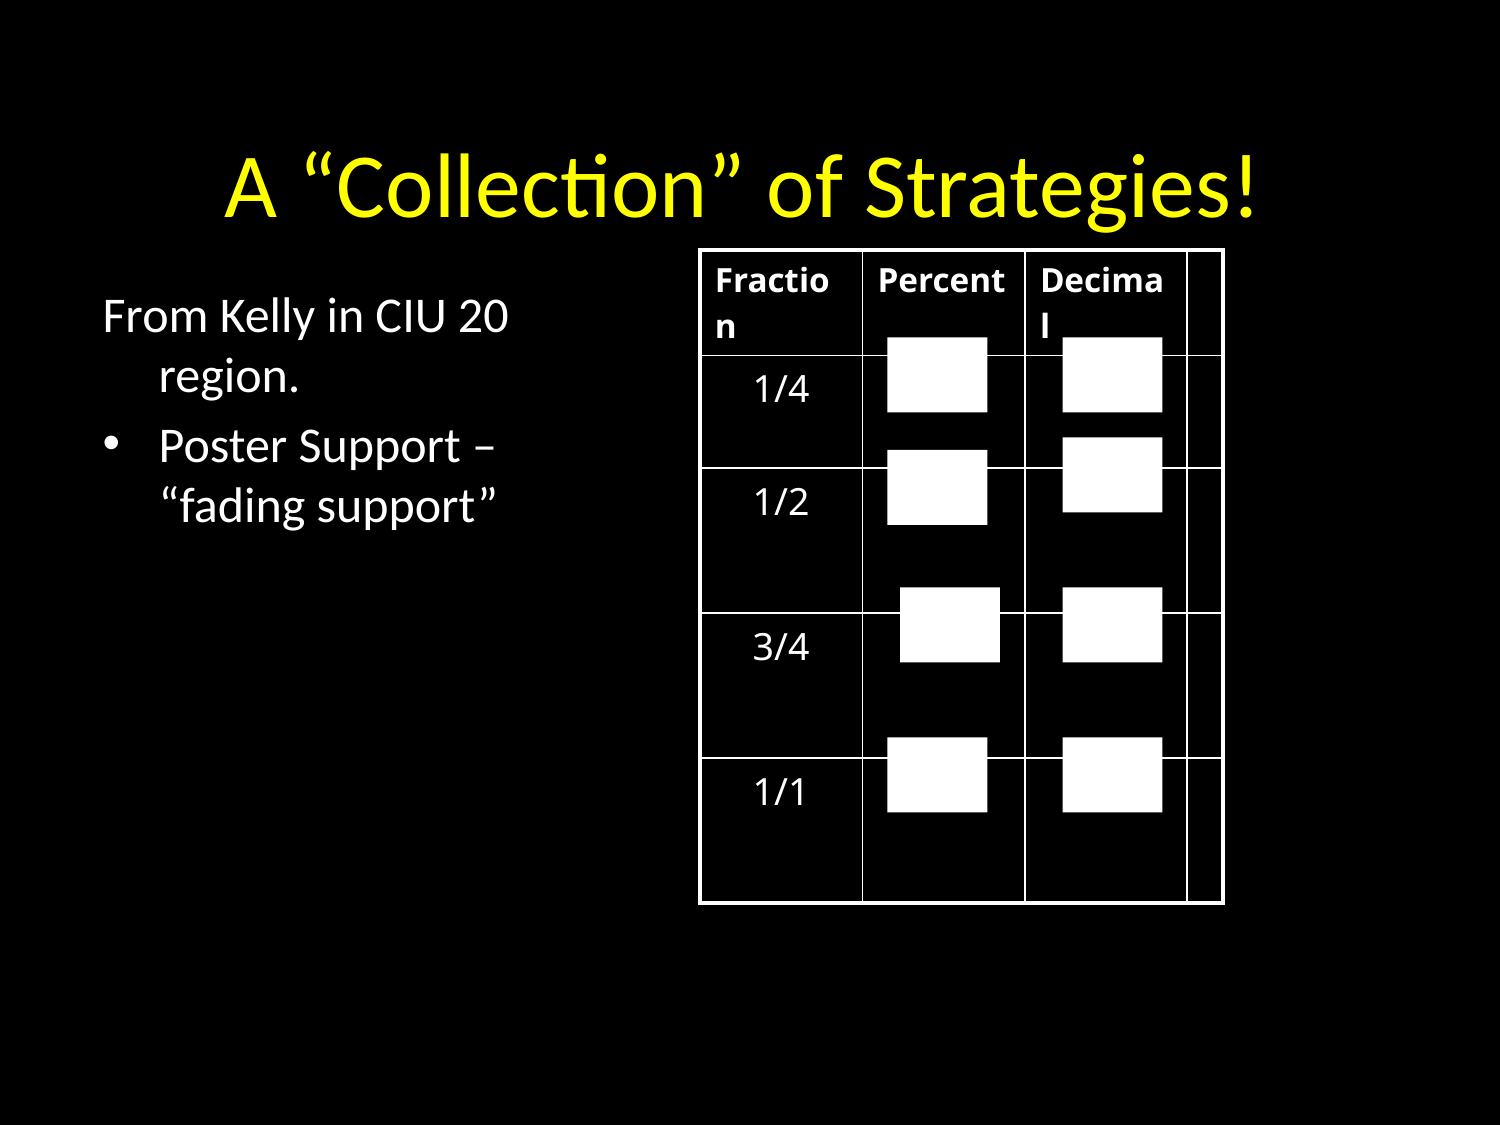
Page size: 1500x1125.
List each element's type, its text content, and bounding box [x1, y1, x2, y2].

table_header Fraction [702, 252, 862, 355]
table_header [1188, 252, 1221, 355]
table_cell 1.00 [1026, 759, 1186, 901]
title A “Collection” of Strategies! [87, 99, 1400, 263]
table_cell 1/1 [702, 759, 862, 901]
table_cell 75% [863, 614, 1024, 757]
text_box [1062, 337, 1163, 413]
table_cell .50 [1026, 469, 1186, 612]
table_cell 1/2 [702, 469, 862, 612]
text_box [1062, 437, 1163, 513]
table_cell [1188, 356, 1221, 467]
table_cell 100% [863, 759, 1024, 901]
table_cell .25 [1026, 356, 1186, 467]
table_cell 3/4 [702, 614, 862, 757]
table_cell 50% [863, 469, 1024, 612]
table_cell [1188, 614, 1221, 757]
text_box [887, 337, 988, 413]
table_cell 25% [863, 356, 1024, 467]
text_box [887, 449, 988, 525]
text_box [900, 587, 1000, 663]
text_box [1062, 587, 1163, 663]
table_header Percent [863, 252, 1024, 355]
table_header Decimal [1026, 252, 1186, 355]
table_cell 1/4 [702, 356, 862, 467]
table_cell .75 [1026, 614, 1186, 757]
text_box [1062, 737, 1163, 813]
table_cell [1188, 469, 1221, 612]
text_box [887, 737, 988, 813]
list From Kelly in CIU 20 region. Poster Support – “fading support” [87, 275, 600, 1000]
table_cell [1188, 759, 1221, 901]
